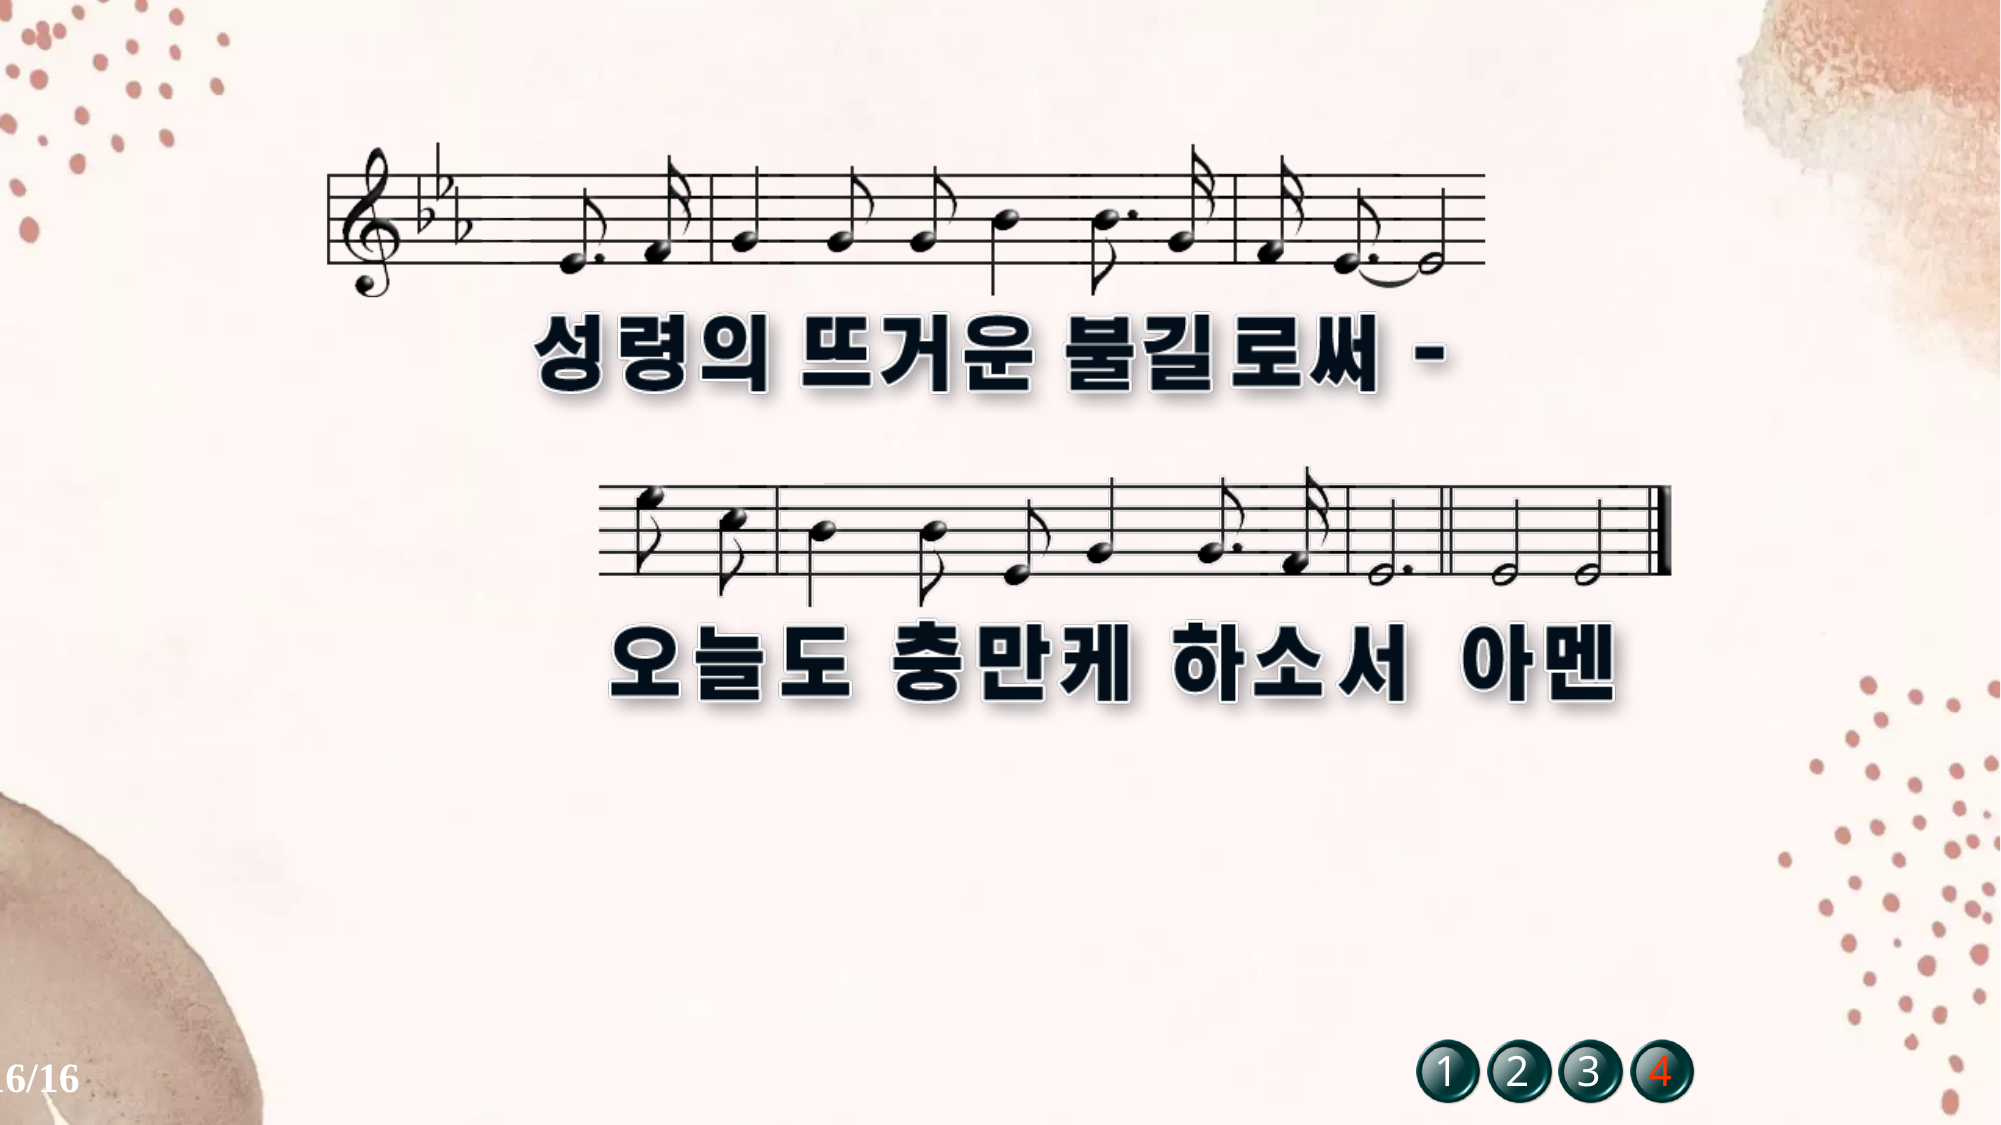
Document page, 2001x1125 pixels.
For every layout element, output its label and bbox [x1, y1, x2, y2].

picture [0, 0, 2001, 1125]
text_box [1413, 1035, 1484, 1106]
text_box [1555, 1035, 1626, 1106]
text_box [1627, 1035, 1697, 1106]
text_box [1484, 1035, 1555, 1106]
